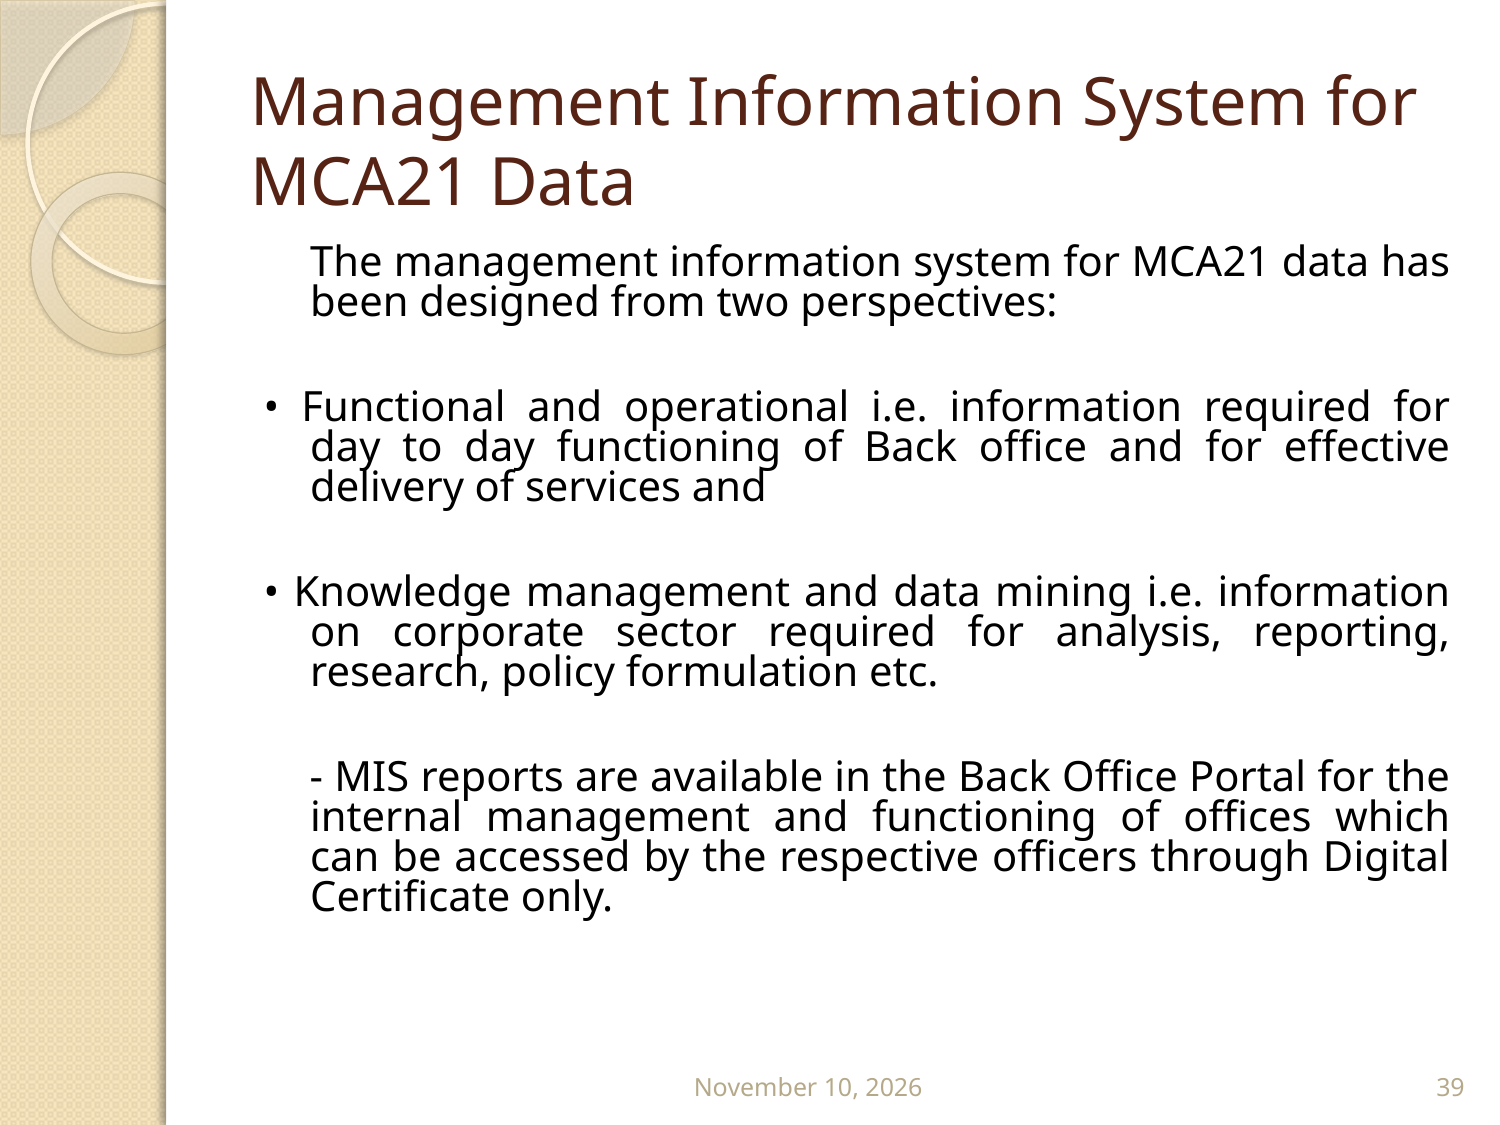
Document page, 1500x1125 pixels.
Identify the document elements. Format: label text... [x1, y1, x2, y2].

title Management Information System for MCA21 Data [235, 45, 1466, 233]
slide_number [587, 1034, 938, 1113]
slide_number 39 [1413, 1034, 1488, 1113]
list The management information system for MCA21 data has been designed from two perspectives: • Functional and operational i.e. information required for day to day functioning of Back office and for effective delivery of services and • Knowledge management and data mining i.e. information on corporate sector required for analysis, reporting, research, policy formulation etc. - MIS reports are available in the Back Office Portal for the internal management and functioning of offices which can be accessed by the respective officers through Digital Certificate only. [235, 237, 1466, 1025]
